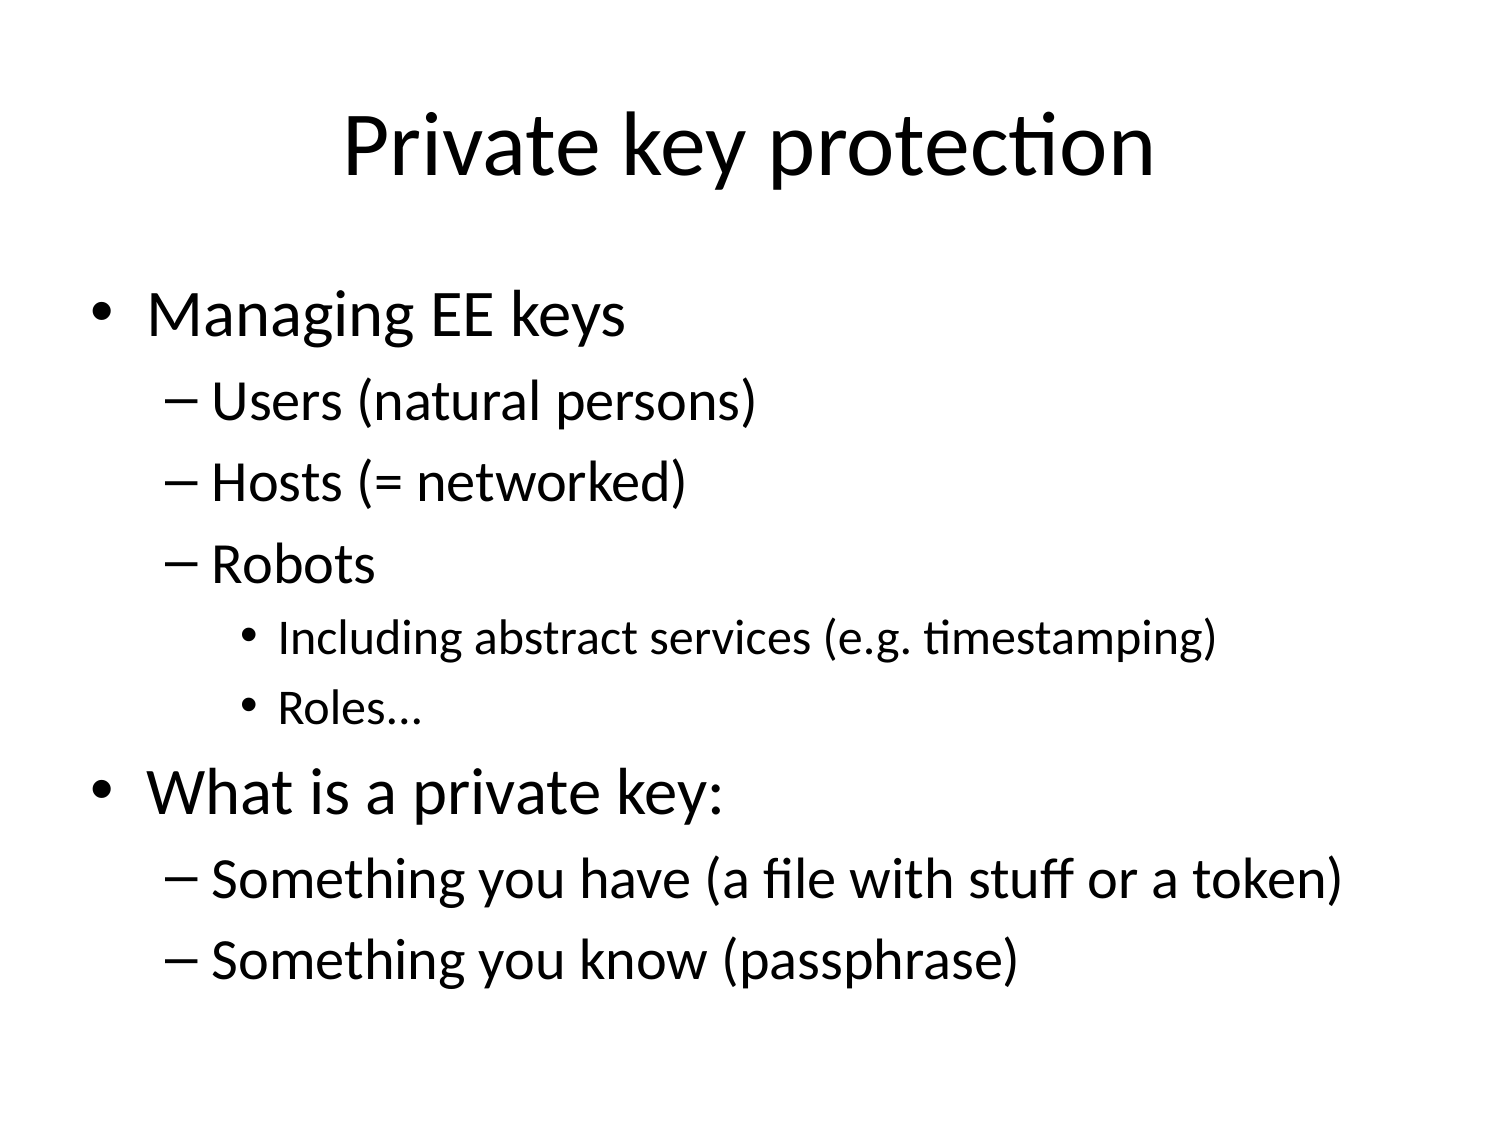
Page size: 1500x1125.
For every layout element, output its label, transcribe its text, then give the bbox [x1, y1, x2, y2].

list Managing EE keys Users (natural persons) Hosts (= networked) Robots Including abstract services (e.g. timestamping) Roles... What is a private key: Something you have (a file with stuff or a token) Something you know (passphrase) [75, 262, 1425, 1005]
title Private key protection [75, 45, 1425, 233]
